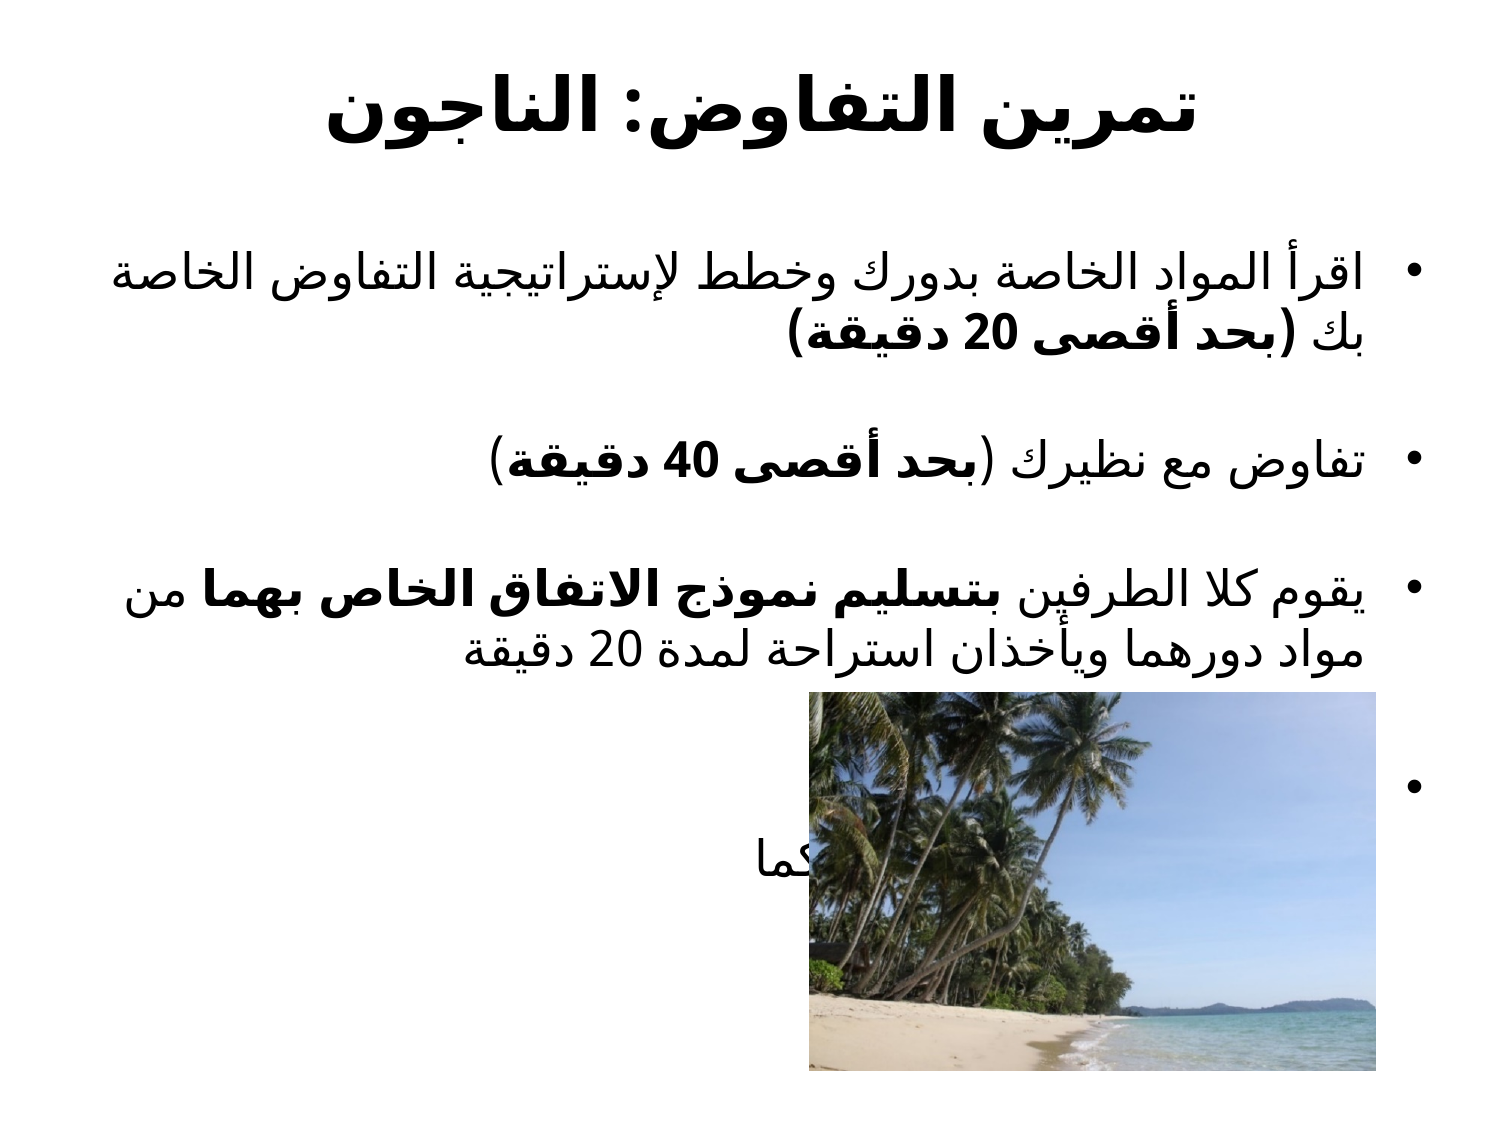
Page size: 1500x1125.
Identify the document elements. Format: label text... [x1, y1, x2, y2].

list اقرأ المواد الخاصة بدورك وخطط لإستراتيجية التفاوض الخاصة بك (بحد أقصى 20 دقيقة) تفاوض مع نظيرك (بحد أقصى 40 دقيقة) يقوم كلا الطرفين بتسليم نموذج الاتفاق الخاص بهما من مواد دورهما ويأخذان استراحة لمدة 20 دقيقة قواعد الاتصال لا تتحدث بلغة يفهمها كلاكما يُسمح برسم الصور [54, 231, 1439, 1012]
picture [808, 692, 1377, 1071]
text_box تمرين التفاوض: الناجون [87, 7, 1438, 195]
